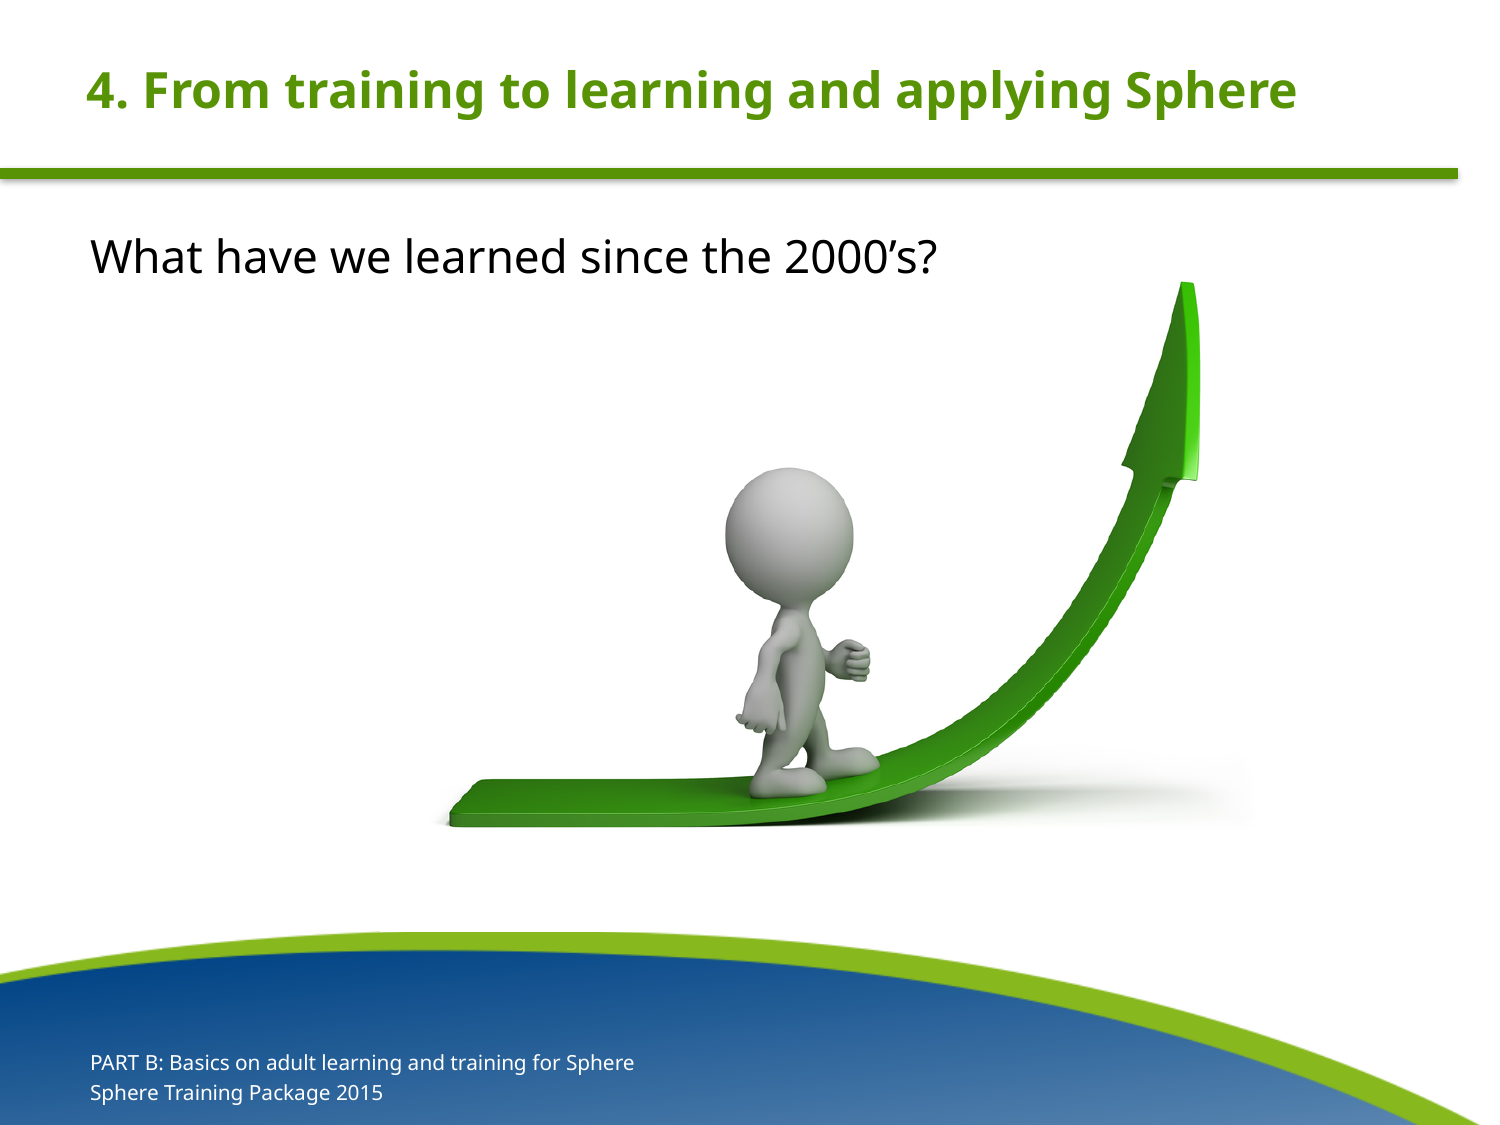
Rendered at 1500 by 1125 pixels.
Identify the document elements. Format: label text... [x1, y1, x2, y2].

picture [0, 194, 1500, 1125]
list What have we learned since the 2000’s? [75, 219, 375, 353]
title 4. From training to learning and applying Sphere [75, 0, 1425, 178]
text_box PART B: Basics on adult learning and training for Sphere Sphere Training Package 2015 [74, 1038, 1109, 1111]
